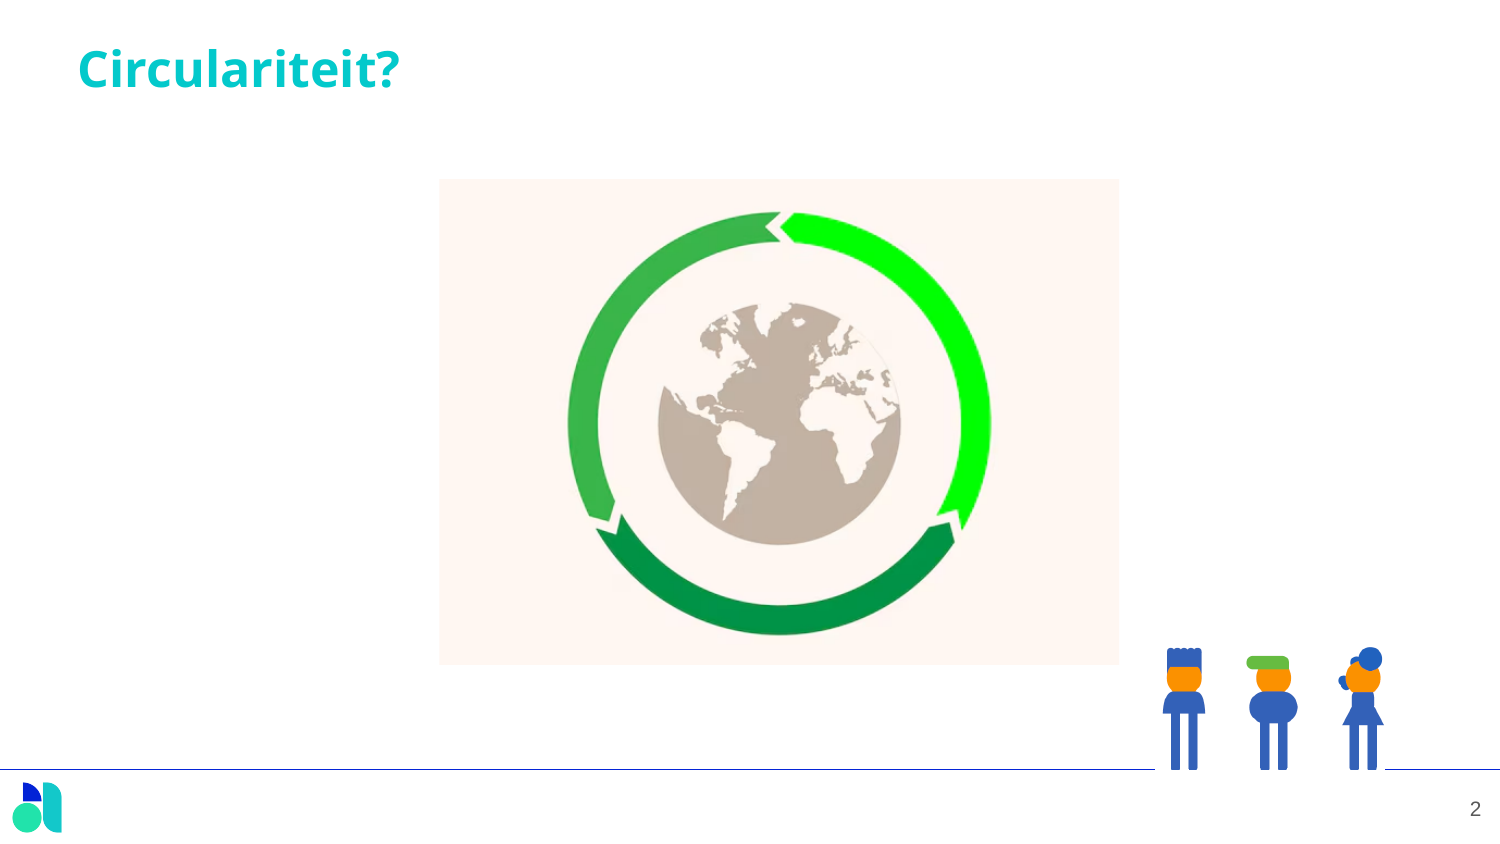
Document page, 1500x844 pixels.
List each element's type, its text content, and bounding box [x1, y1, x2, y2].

slide_number ‹#› [1406, 777, 1497, 839]
picture [1154, 641, 1385, 770]
picture [439, 179, 1120, 665]
text_box Circulariteit? [63, 22, 1203, 113]
picture [10, 781, 64, 834]
